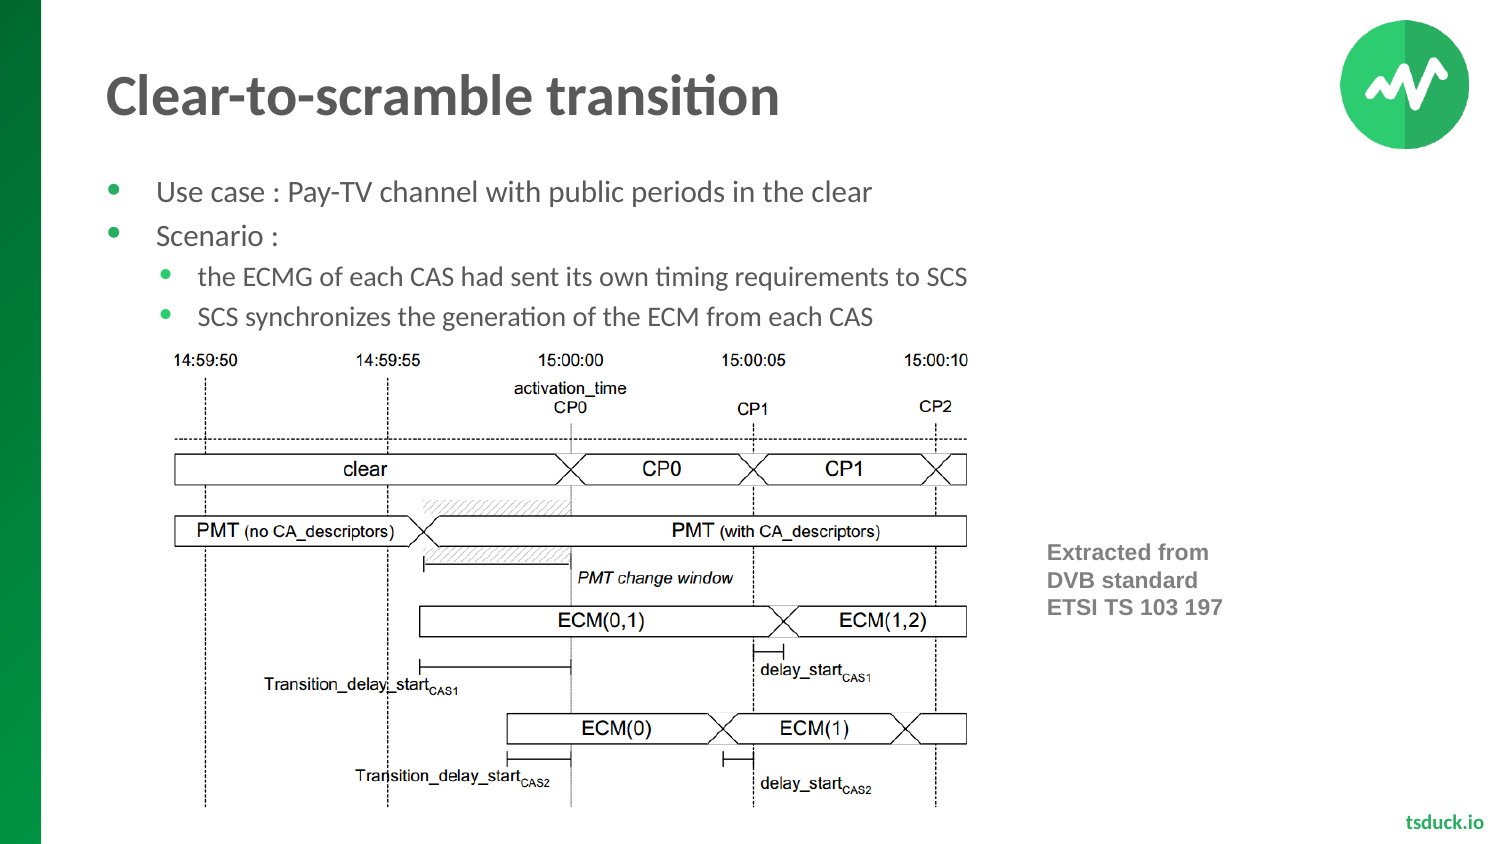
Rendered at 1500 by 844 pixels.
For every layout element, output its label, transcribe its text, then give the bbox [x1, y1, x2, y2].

text_box Use case : Pay-TV channel with public periods in the clear Scenario : the ECMG of each CAS had sent its own timing requirements to SCS SCS synchronizes the generation of the ECM from each CAS [91, 164, 1454, 340]
title Clear-to-scramble transition [91, 38, 1333, 146]
text_box Extracted from DVB standard ETSI TS 103 197 [1031, 530, 1294, 628]
picture [1340, 20, 1469, 149]
picture [159, 337, 975, 822]
